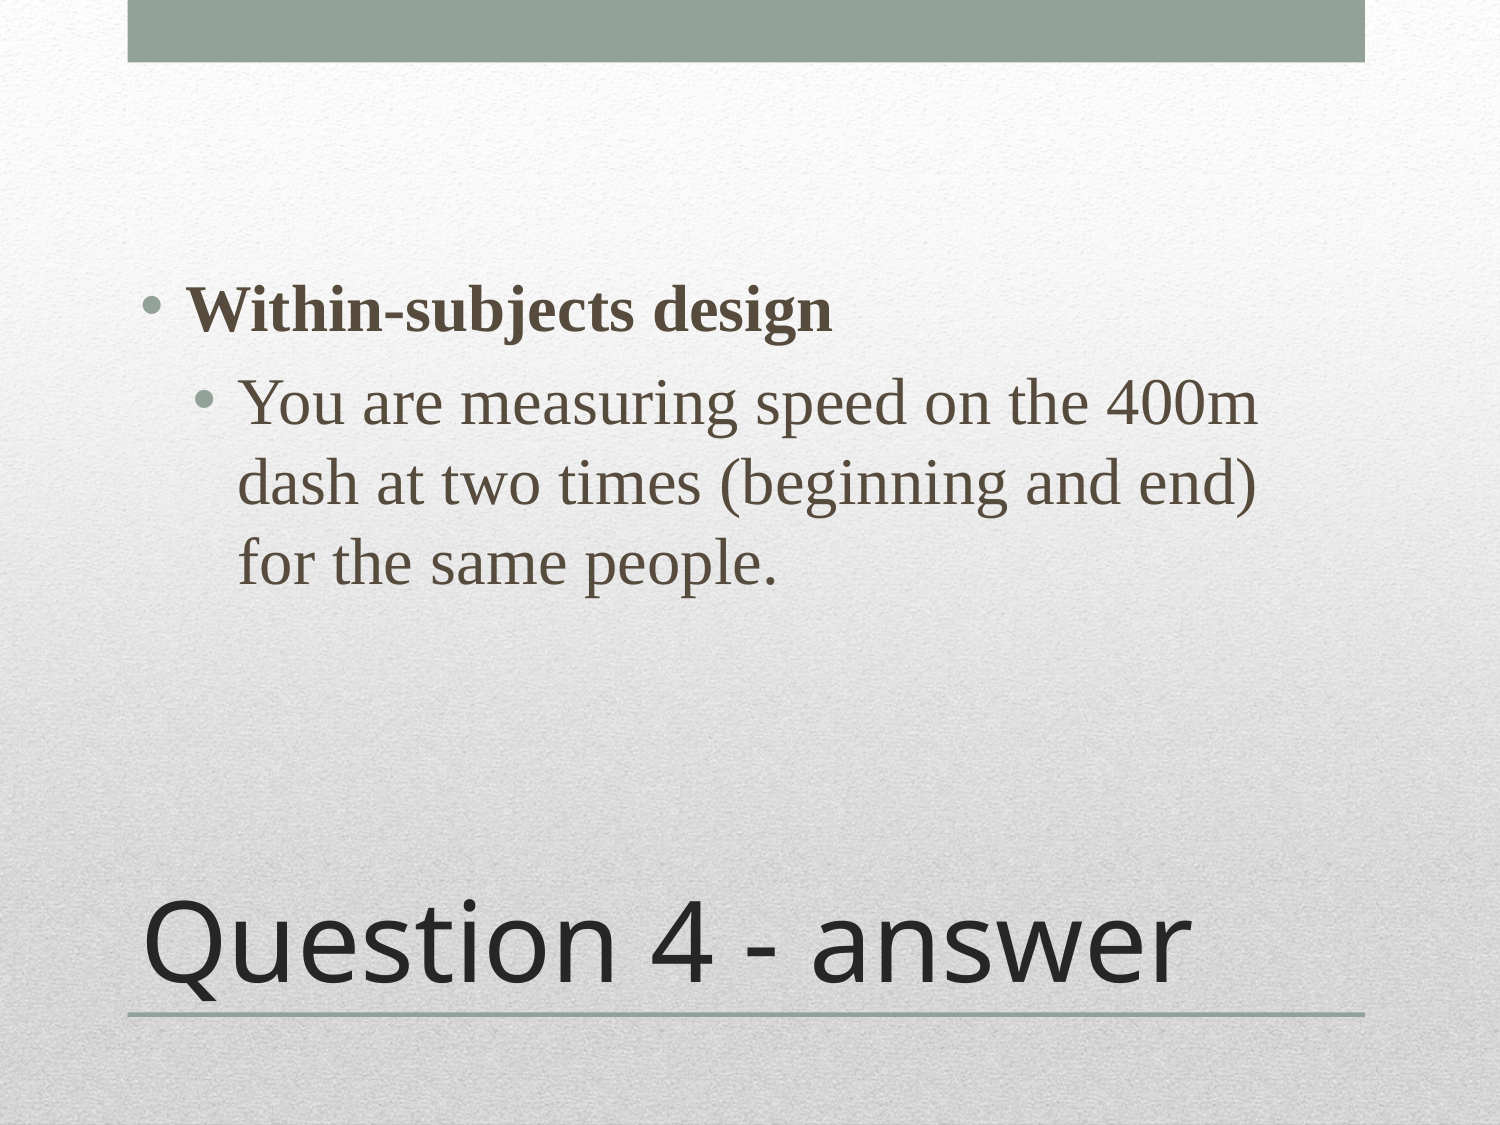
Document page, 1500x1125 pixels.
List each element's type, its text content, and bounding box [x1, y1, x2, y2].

title Question 4 - answer [125, 750, 1238, 1013]
list Within-subjects design You are measuring speed on the 400m dash at two times (beginning and end) for the same people. [125, 112, 1363, 750]
